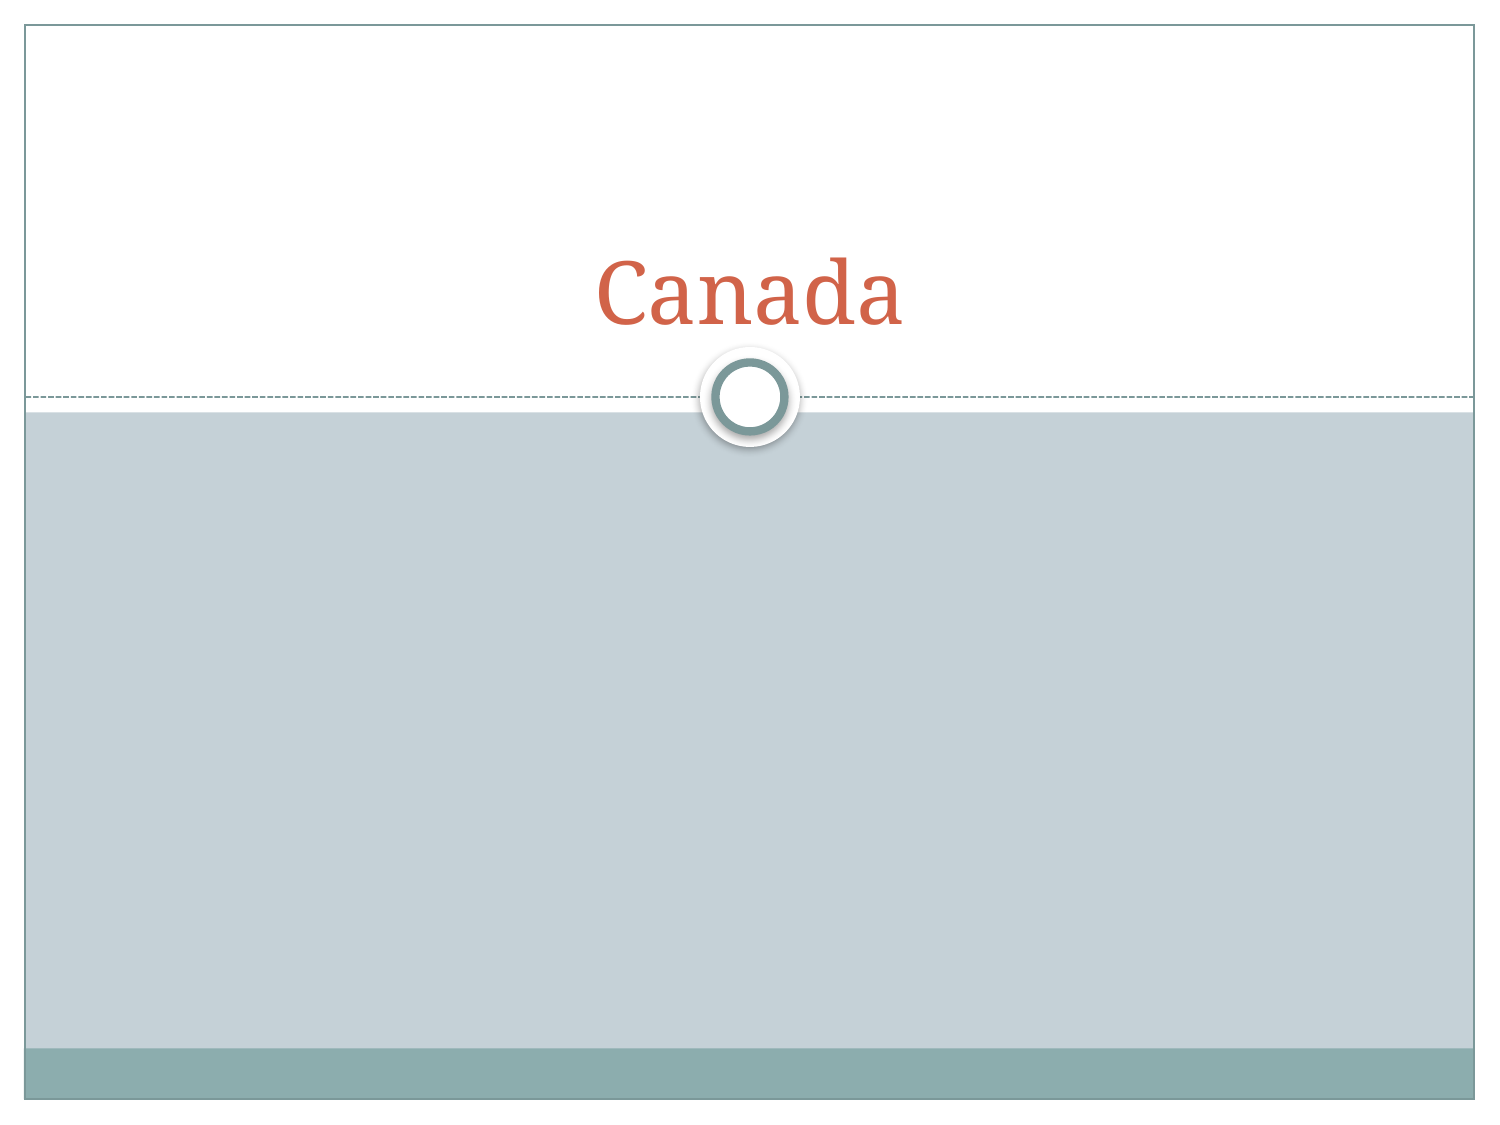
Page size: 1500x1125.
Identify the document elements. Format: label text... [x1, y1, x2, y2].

title Canada [112, 62, 1388, 350]
